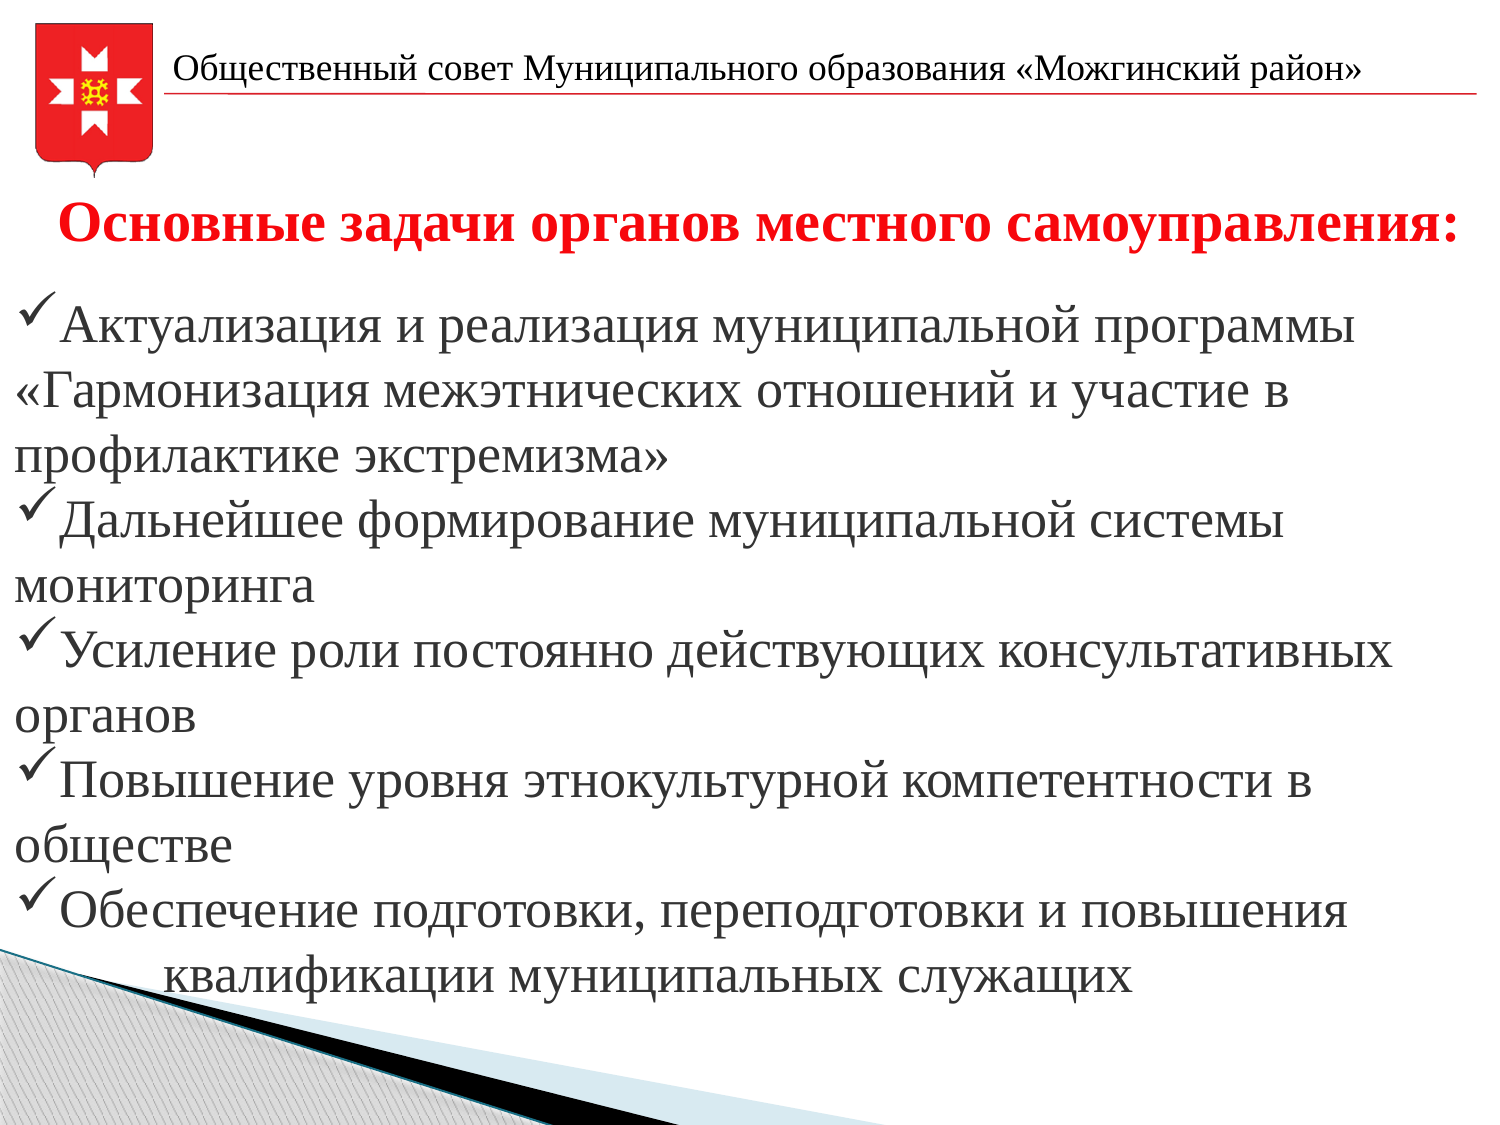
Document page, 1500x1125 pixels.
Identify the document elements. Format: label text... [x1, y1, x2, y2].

text_box Общественный совет Муниципального образования «Можгинский район» [159, 35, 1379, 95]
text_box Основные задачи органов местного самоуправления: [42, 175, 1476, 261]
text_box Актуализация и реализация муниципальной программы «Гармонизация межэтнических отношений и участие в профилактике экстремизма» Дальнейшее формирование муниципальной системы мониторинга Усиление роли постоянно действующих консультативных органов Повышение уровня этнокультурной компетентности в обществе Обеспечение подготовки, переподготовки и повышения квалификации муниципальных служащих [0, 281, 1500, 1125]
picture [34, 23, 153, 179]
